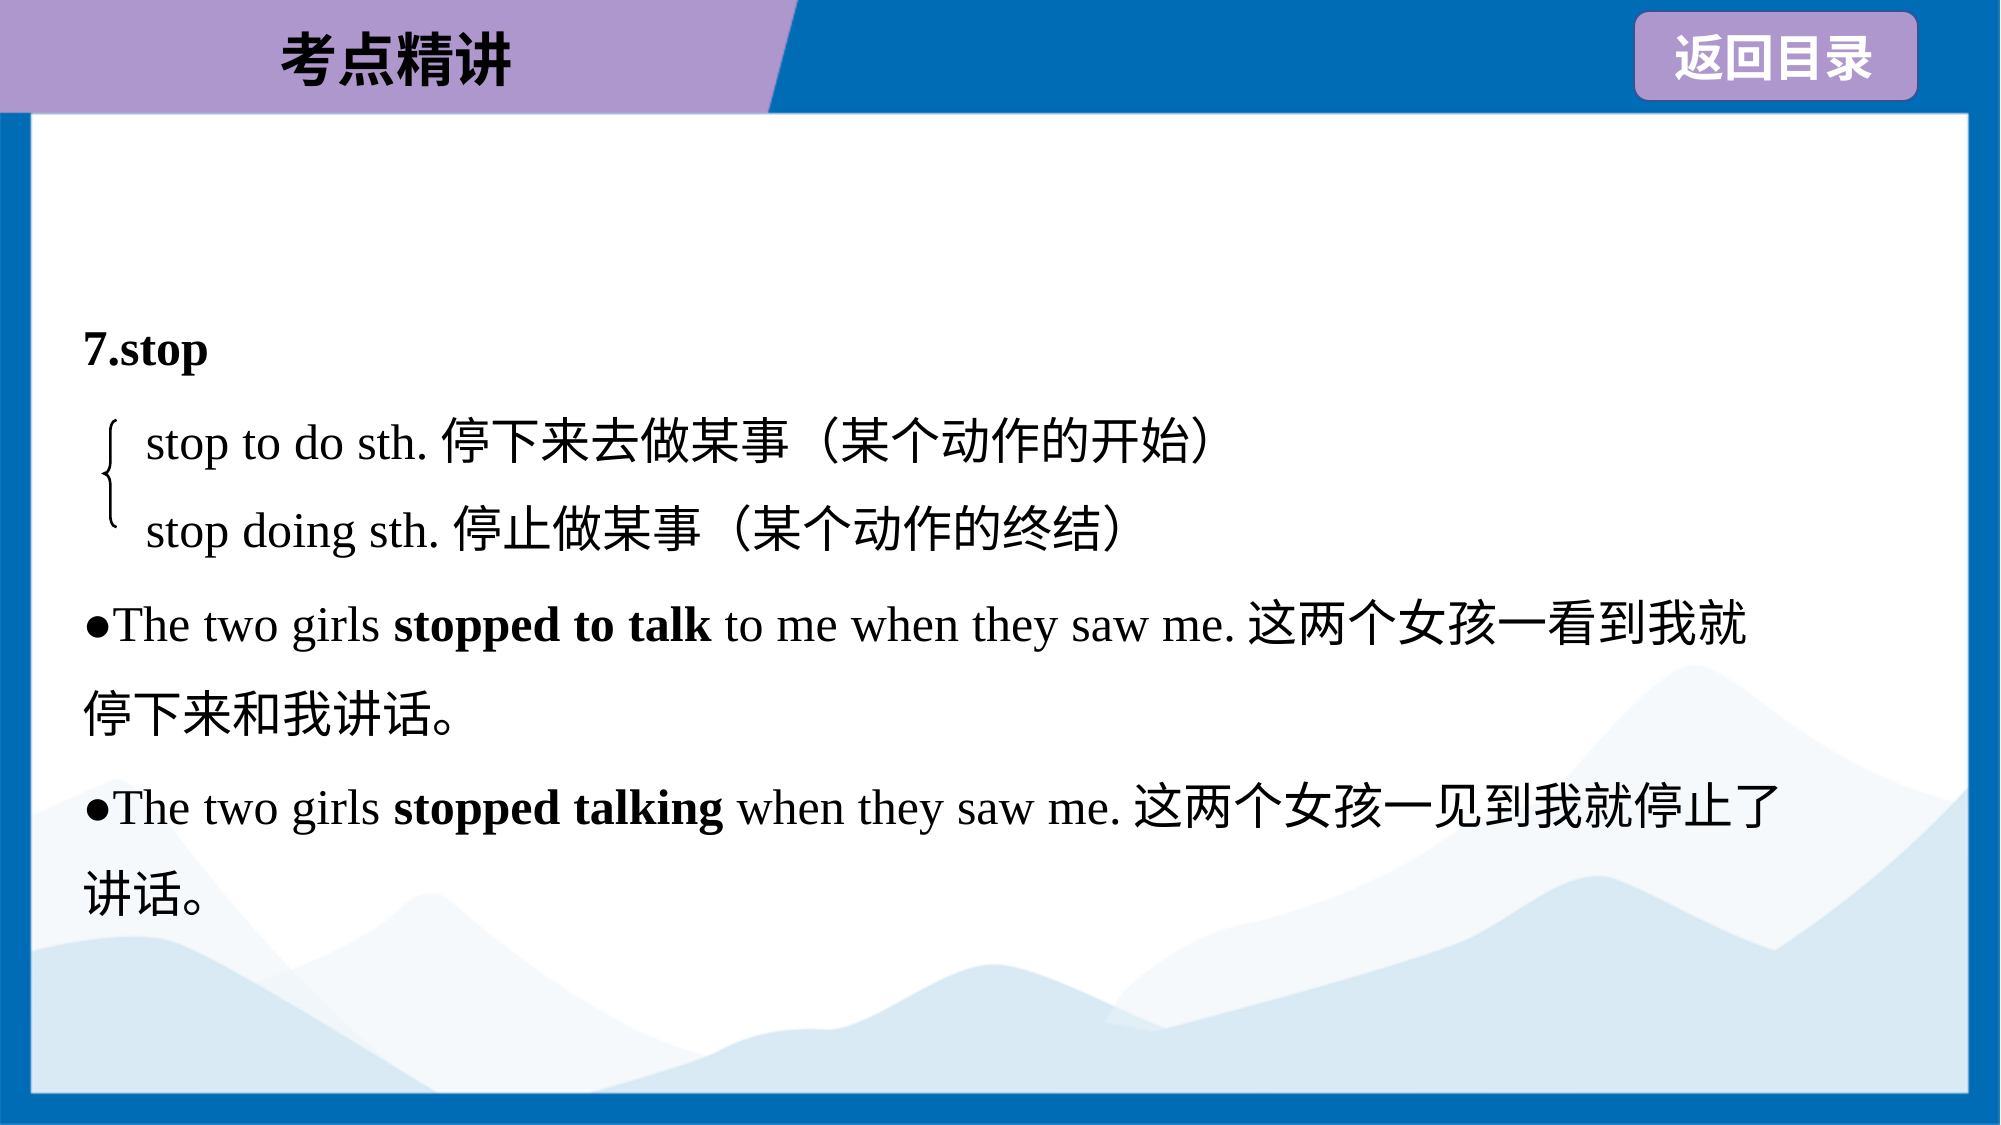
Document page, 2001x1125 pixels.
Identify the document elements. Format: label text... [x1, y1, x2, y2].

text_box 7.stop [82, 288, 1917, 367]
text_box stop to do sth.停下来去做某事（某个动作的开始） stop doing sth.停止做某事（某个动作的终结） [145, 378, 1288, 548]
text_box ●The two girls stopped to talk to me when they saw me.这两个女孩一看到我就 停下来和我讲话。 ●The two girls stopped talking when they saw me.这两个女孩一见到我就停止了 讲话。 [82, 559, 1917, 913]
text_box [102, 419, 117, 528]
picture [0, 0, 2000, 1125]
